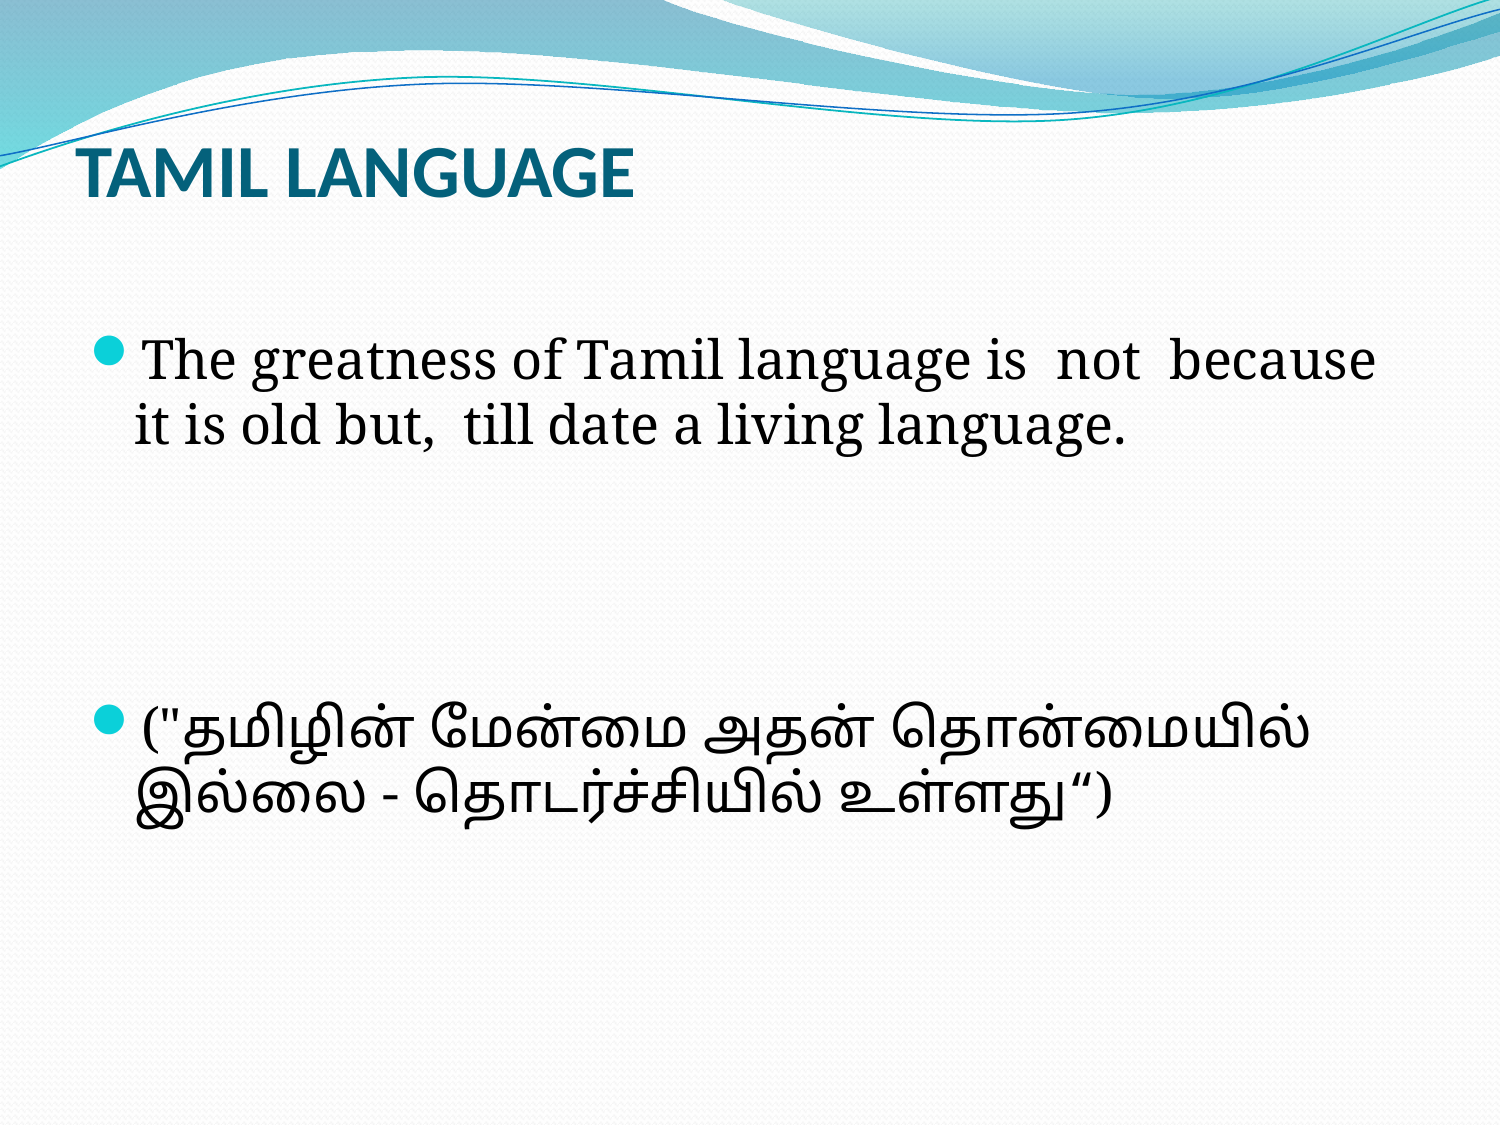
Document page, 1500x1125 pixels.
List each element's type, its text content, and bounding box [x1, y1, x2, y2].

title TAMIL LANGUAGE [75, 115, 1425, 303]
list The greatness of Tamil language is not because it is old but, till date a living language. ("தமிழின் மேன்மை அதன் தொன்மையில் இல்லை - தொடர்ச்சியில் உள்ளது“) [75, 317, 1425, 1038]
